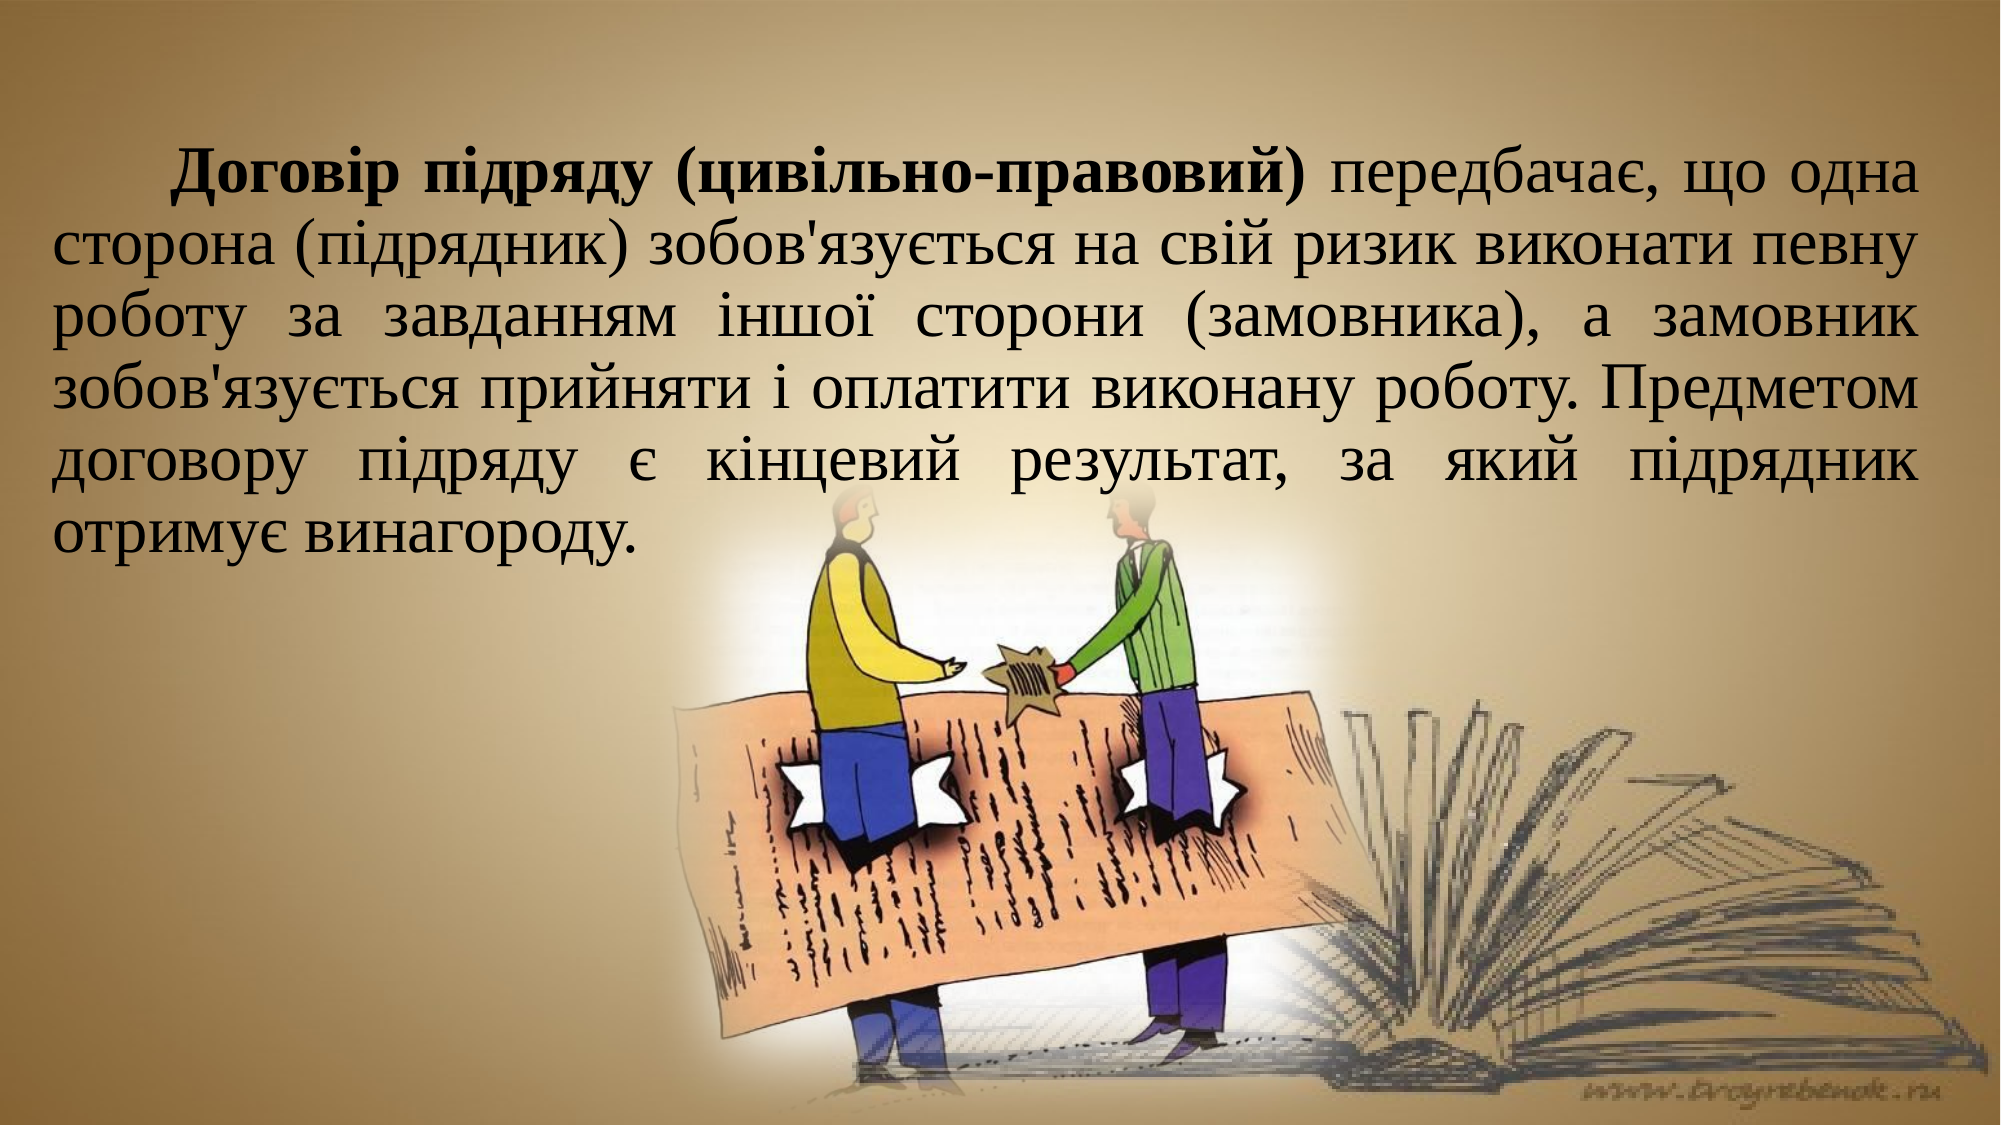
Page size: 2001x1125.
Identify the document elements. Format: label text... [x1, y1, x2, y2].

list Договір підряду (цивільно-правовий) передбачає, що одна сторона (підрядник) зобов'язується на свій ризик виконати певну роботу за завданням іншої сторони (замовника), а замовник зобов'язується прийняти і оплатити виконану роботу. Предметом договору підряду є кінцевий результат, за який підрядник отримує винагороду. [37, 26, 1937, 1085]
picture [0, 0, 2001, 1125]
